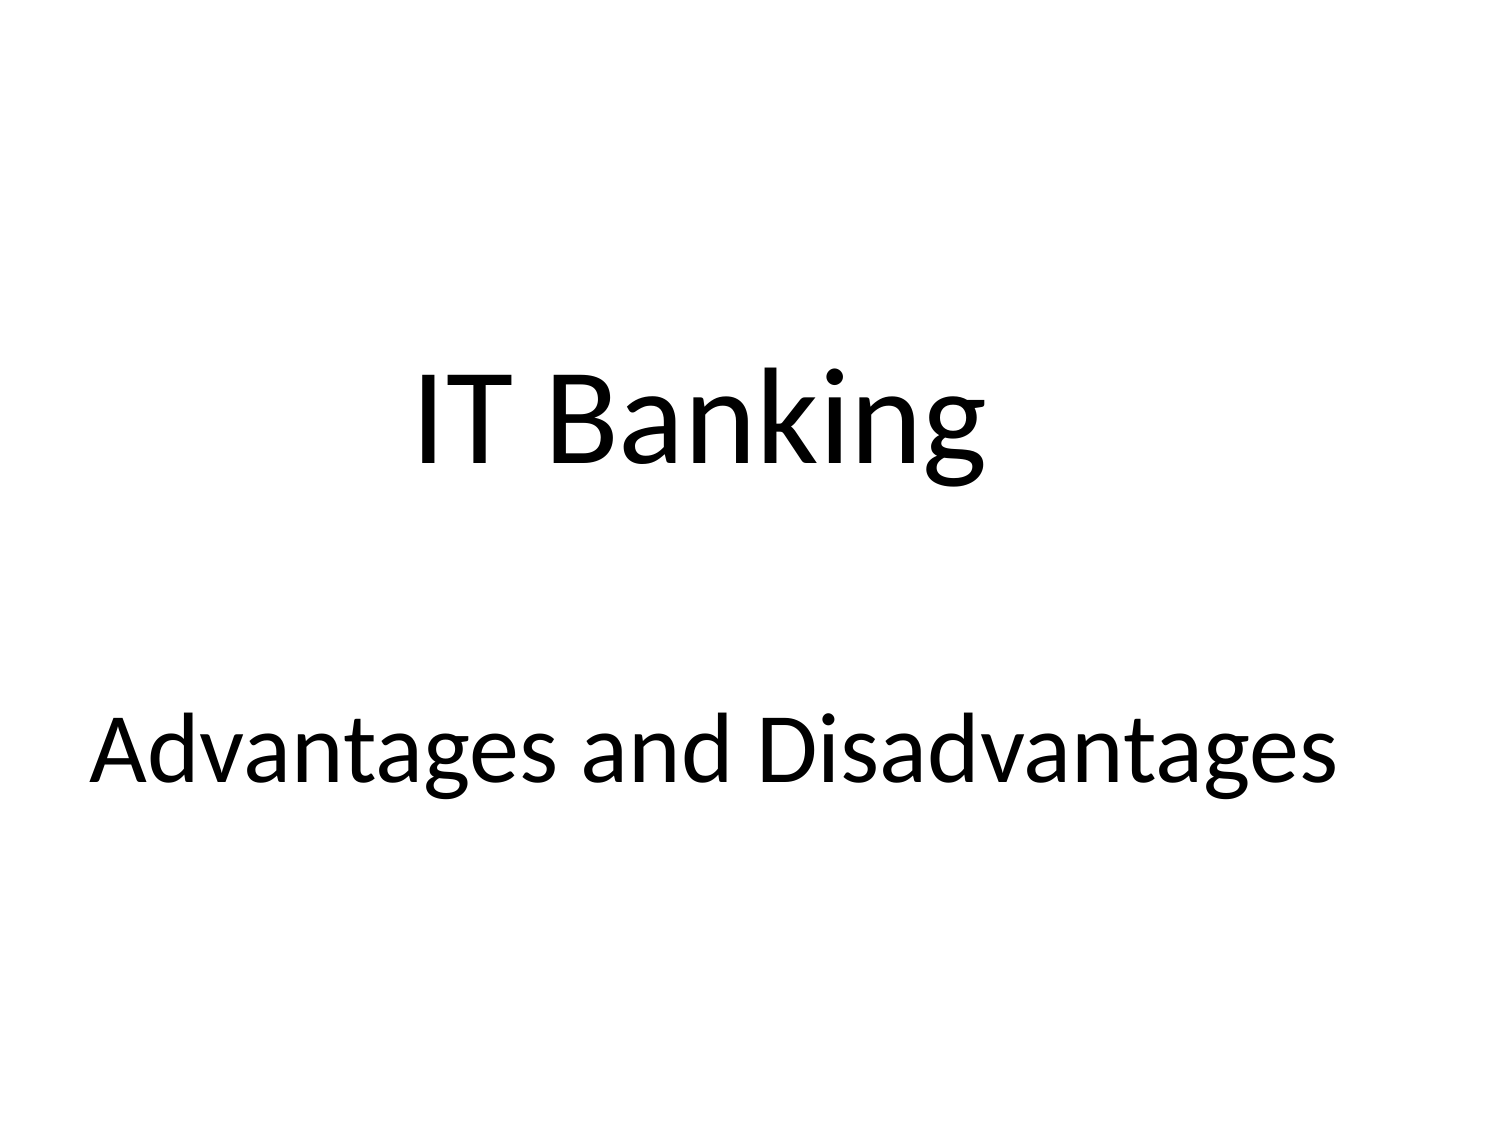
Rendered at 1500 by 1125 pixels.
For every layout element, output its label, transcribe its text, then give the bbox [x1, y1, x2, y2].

title IT Banking [62, 287, 1338, 529]
text_box Advantages and Disadvantages [74, 675, 1438, 810]
